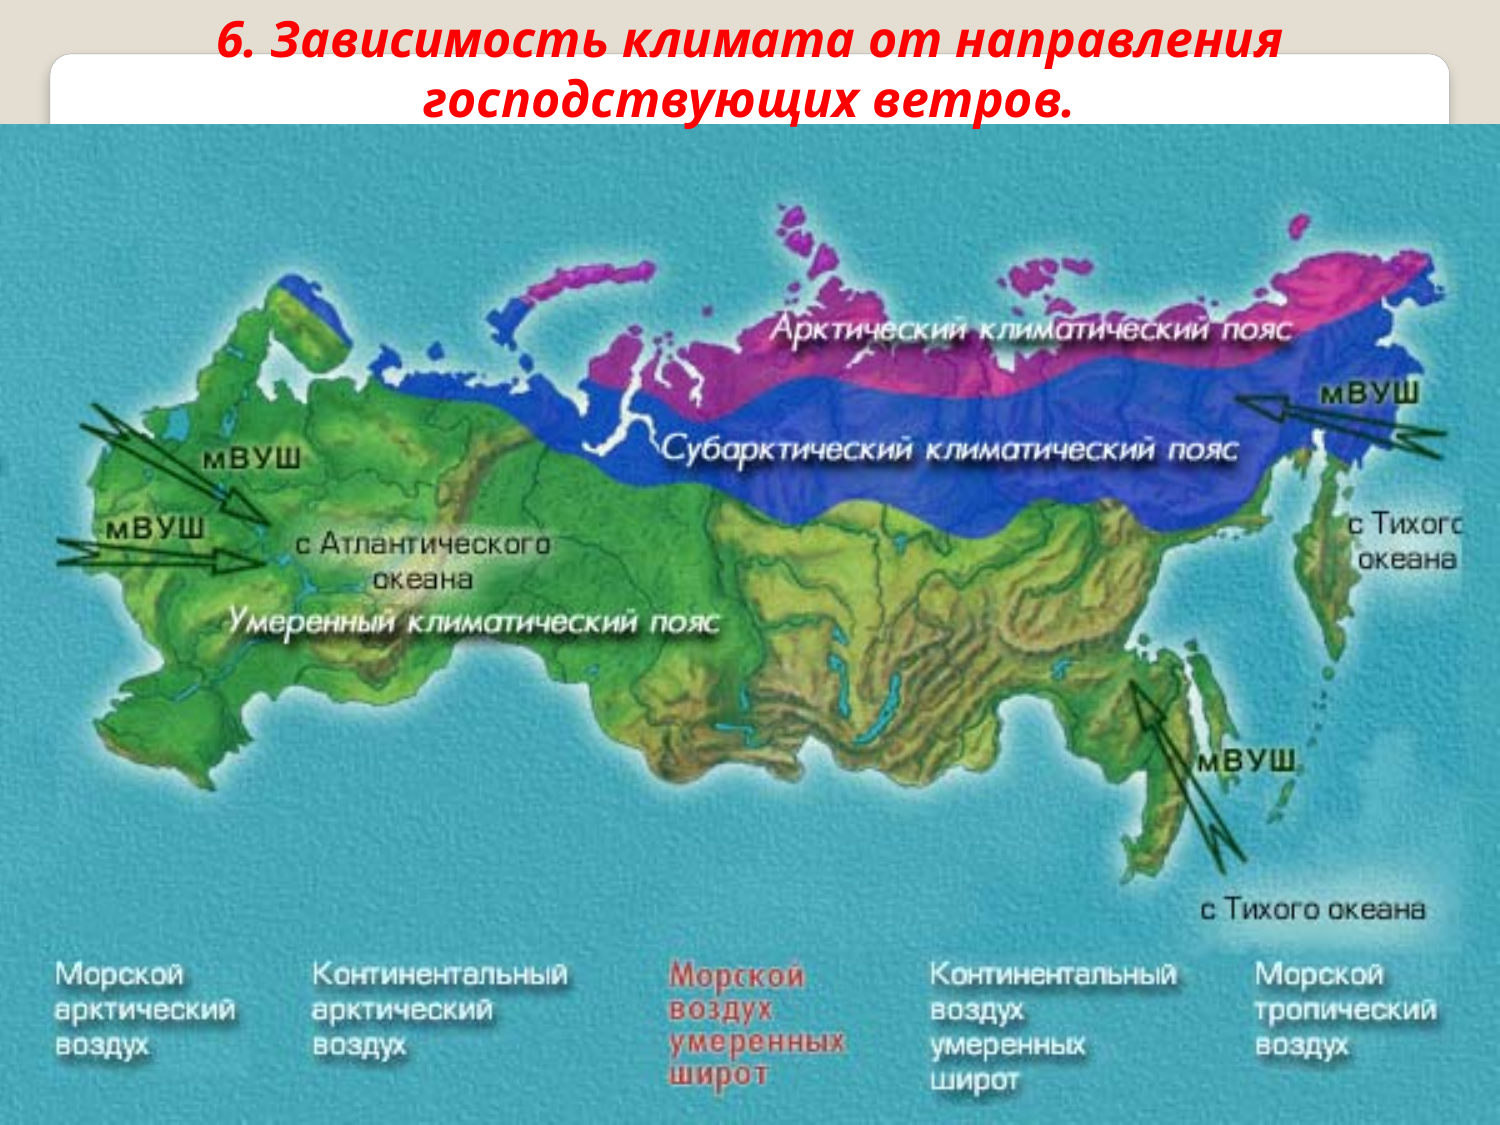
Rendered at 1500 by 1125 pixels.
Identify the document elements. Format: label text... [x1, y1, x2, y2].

picture [0, 124, 1500, 1125]
text_box 6. Зависимость климата от направления господствующих ветров. [0, 0, 1500, 123]
